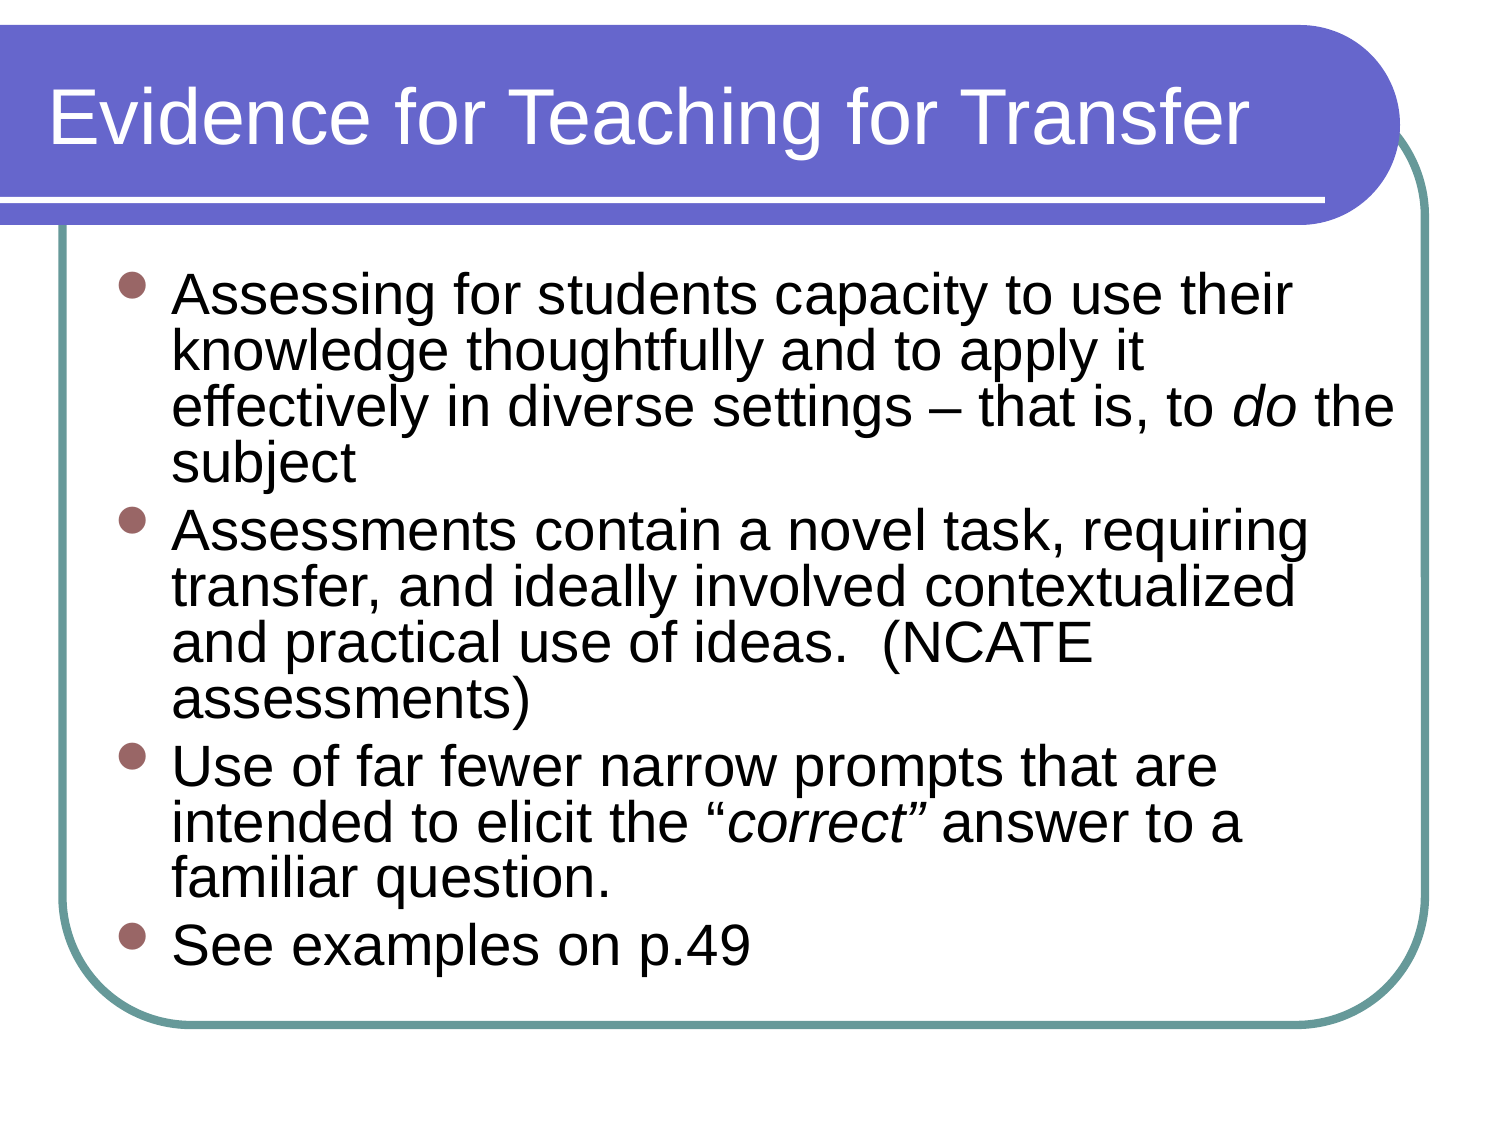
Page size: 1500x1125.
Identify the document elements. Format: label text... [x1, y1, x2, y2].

list Assessing for students capacity to use their knowledge thoughtfully and to apply it effectively in diverse settings – that is, to do the subject Assessments contain a novel task, requiring transfer, and ideally involved contextualized and practical use of ideas. (NCATE assessments) Use of far fewer narrow prompts that are intended to elicit the “correct” answer to a familiar question. See examples on p.49 [99, 262, 1426, 1076]
title Evidence for Teaching for Transfer [31, 37, 1348, 188]
